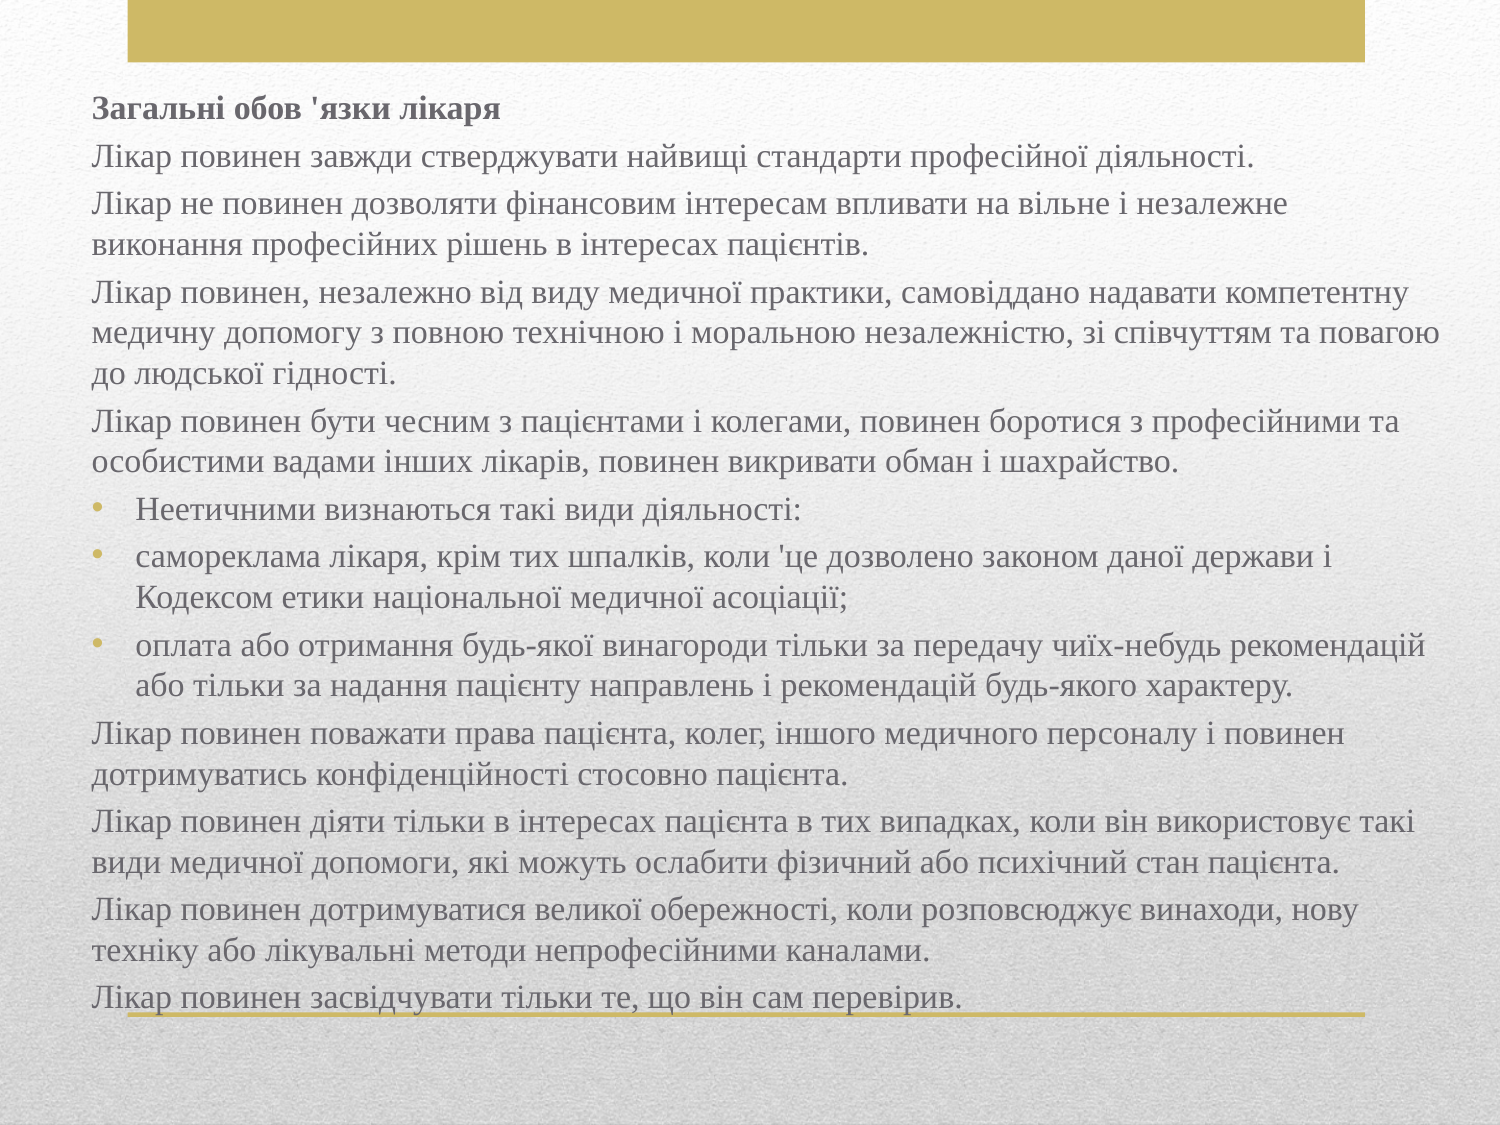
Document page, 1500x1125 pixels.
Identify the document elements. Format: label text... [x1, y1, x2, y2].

list Загальні обов 'язки лікаря Лікар повинен завжди стверджувати найвищі стандарти професійної діяльності. Лікар не повинен дозволяти фінансовим інтересам впливати на віль­не і незалежне виконання професійних рішень в інтересах пацієнтів. Лікар повинен, незалежно від виду медичної практики, самовіддано надавати компетентну медичну допомогу з повною технічною і мораль­ною незалежністю, зі співчуттям та повагою до людської гідності. Лікар повинен бути чесним з пацієнтами і колегами, повинен бороти­ся з професійними та особистими вадами інших лікарів, повинен викривати обман і шахрайство. Неетичними визнаються такі види діяльності: самореклама лікаря, крім тих шпалків, коли 'це дозволено законом даної держави і Кодексом етики національної медичної асоціації; оплата або отримання будь-якої винагороди тільки за передачу чиїх-небудь рекомендацій або тільки за надання пацієнту направлень і рекомендацій будь-якого характеру. Лікар повинен поважати права пацієнта, колег, іншого медичного пер­соналу і повинен дотримуватись конфіденційності стосовно пацієнта. Лікар повинен діяти тільки в інтересах пацієнта в тих випадках, коли він використовує такі види медичної допомоги, які можуть ослабити фізичний або психічний стан пацієнта. Лікар повинен дотримуватися великої обережності, коли розповсю­джує винаходи, нову техніку або лікувальні методи непрофесійними каналами. Лікар повинен засвідчувати тільки те, що він сам перевірив. [76, 30, 1459, 1071]
